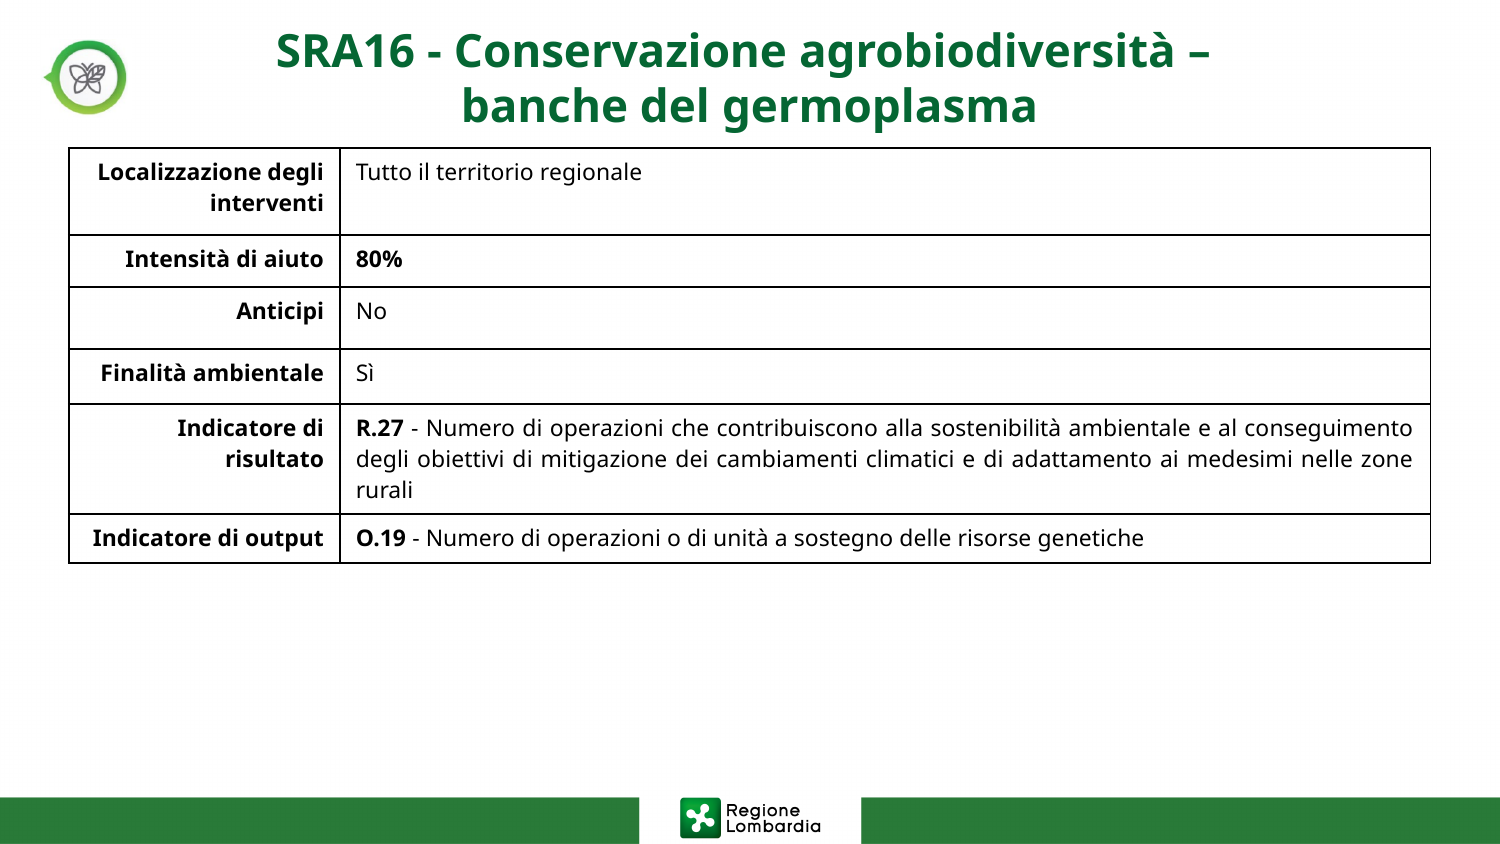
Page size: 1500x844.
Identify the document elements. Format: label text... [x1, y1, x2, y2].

table_cell Anticipi [70, 288, 339, 348]
table_cell Intensità di aiuto [70, 236, 339, 286]
table_cell O.19 - Numero di operazioni o di unità a sostegno delle risorse genetiche [341, 515, 1430, 562]
text_box SRA16 - Conservazione agrobiodiversità – banche del germoplasma [112, 22, 1388, 131]
table_cell No [341, 288, 1430, 348]
table_cell Indicatore di risultato [70, 405, 339, 513]
table_header Localizzazione degli interventi [70, 149, 339, 234]
table_cell Finalità ambientale [70, 350, 339, 403]
picture [0, 0, 1500, 844]
table_header Tutto il territorio regionale [341, 149, 1430, 234]
table_cell Sì [341, 350, 1430, 403]
table_cell Indicatore di output [70, 515, 339, 562]
table_cell 80% [341, 236, 1430, 286]
table_cell R.27 - Numero di operazioni che contribuiscono alla sostenibilità ambientale e al conseguimento degli obiettivi di mitigazione dei cambiamenti climatici e di adattamento ai medesimi nelle zone rurali [341, 405, 1430, 513]
